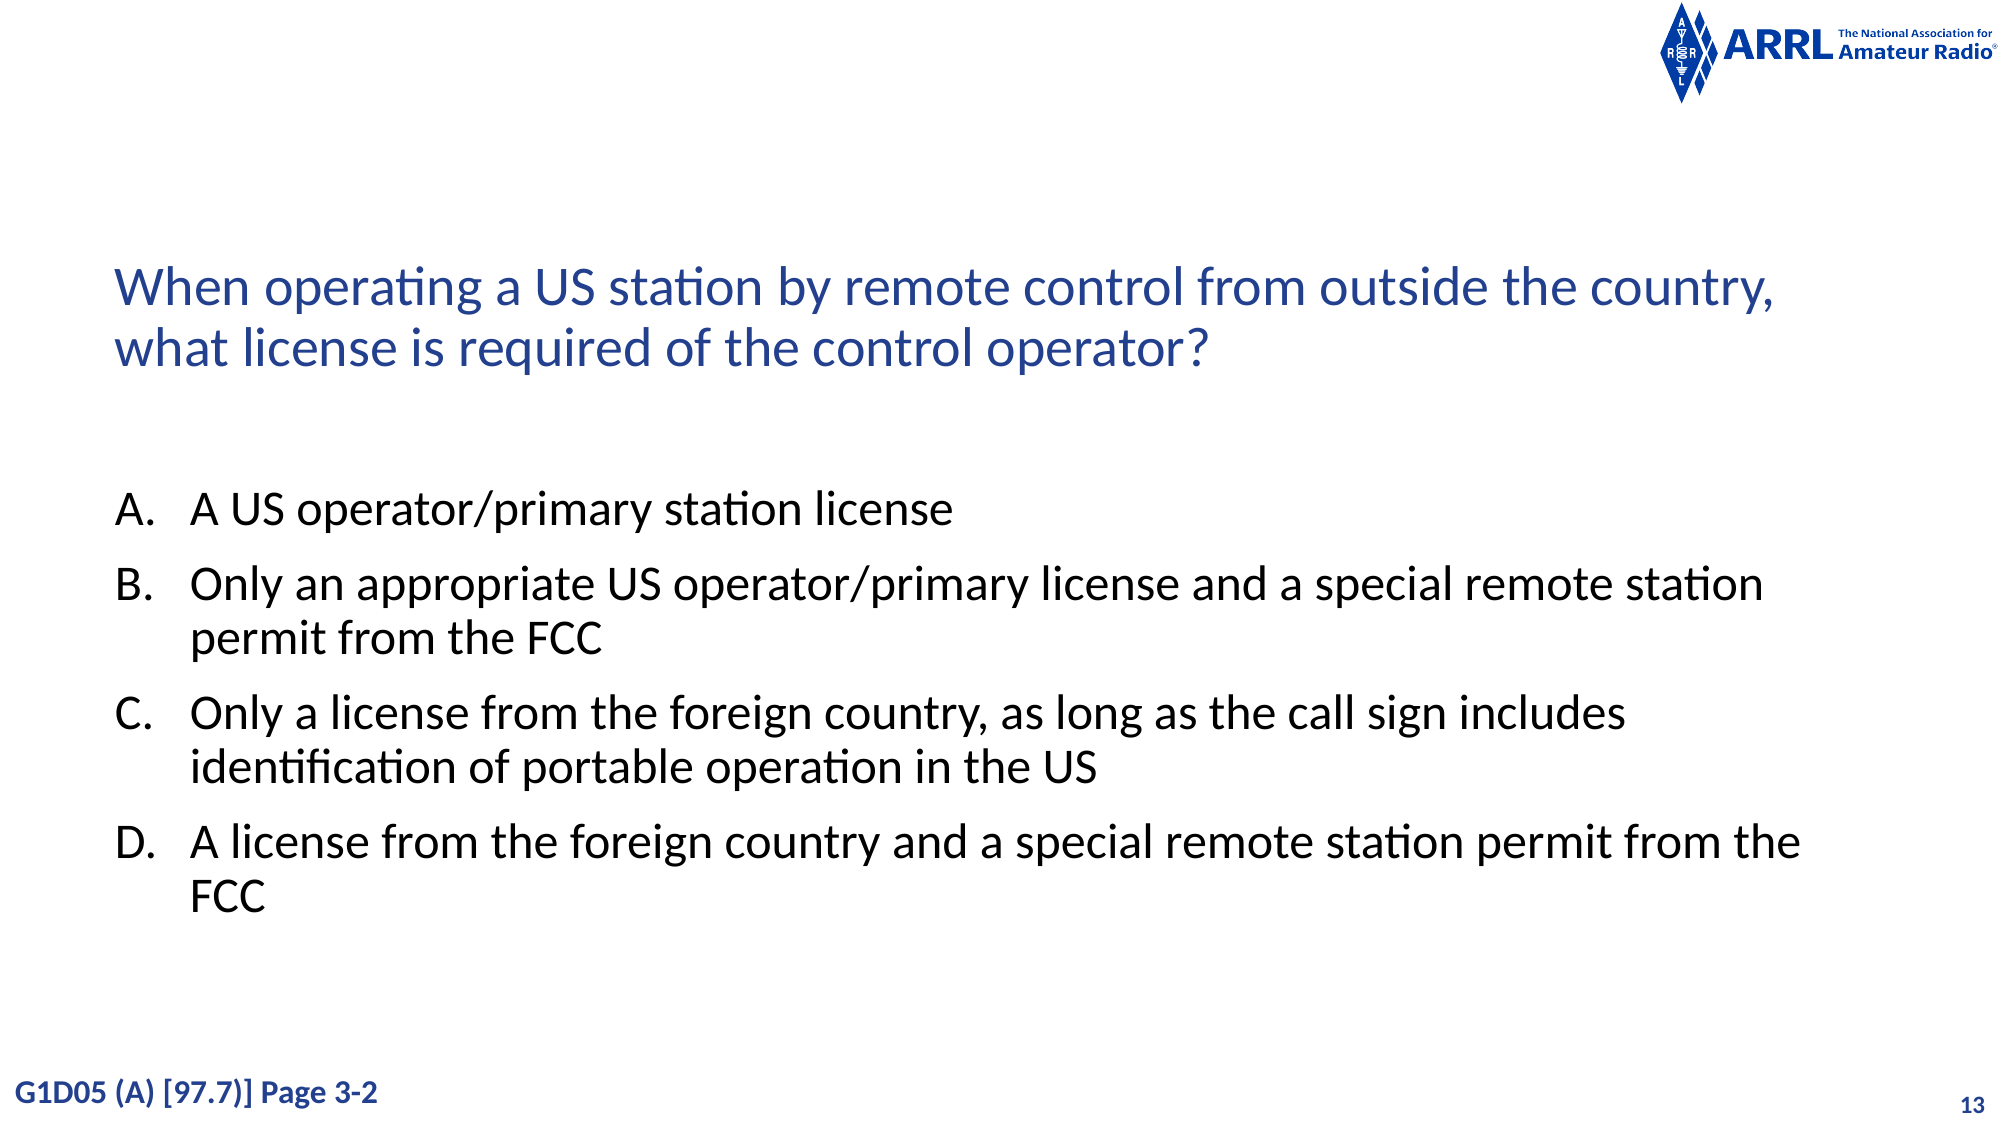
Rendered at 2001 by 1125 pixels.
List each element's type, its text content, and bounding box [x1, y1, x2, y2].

text_box G1D05 (A) [97.7)] Page 3-2 [0, 1062, 1313, 1118]
text_box 13 [1899, 1081, 2000, 1125]
picture [1658, 0, 1999, 106]
title When operating a US station by remote control from outside the country, what license is required of the control operator? [99, 249, 1900, 388]
list A US operator/primary station license Only an appropriate US operator/primary license and a special remote station permit from the FCC Only a license from the foreign country, as long as the call sign includes identification of portable operation in the US A license from the foreign country and a special remote station permit from the FCC [99, 474, 1900, 1005]
